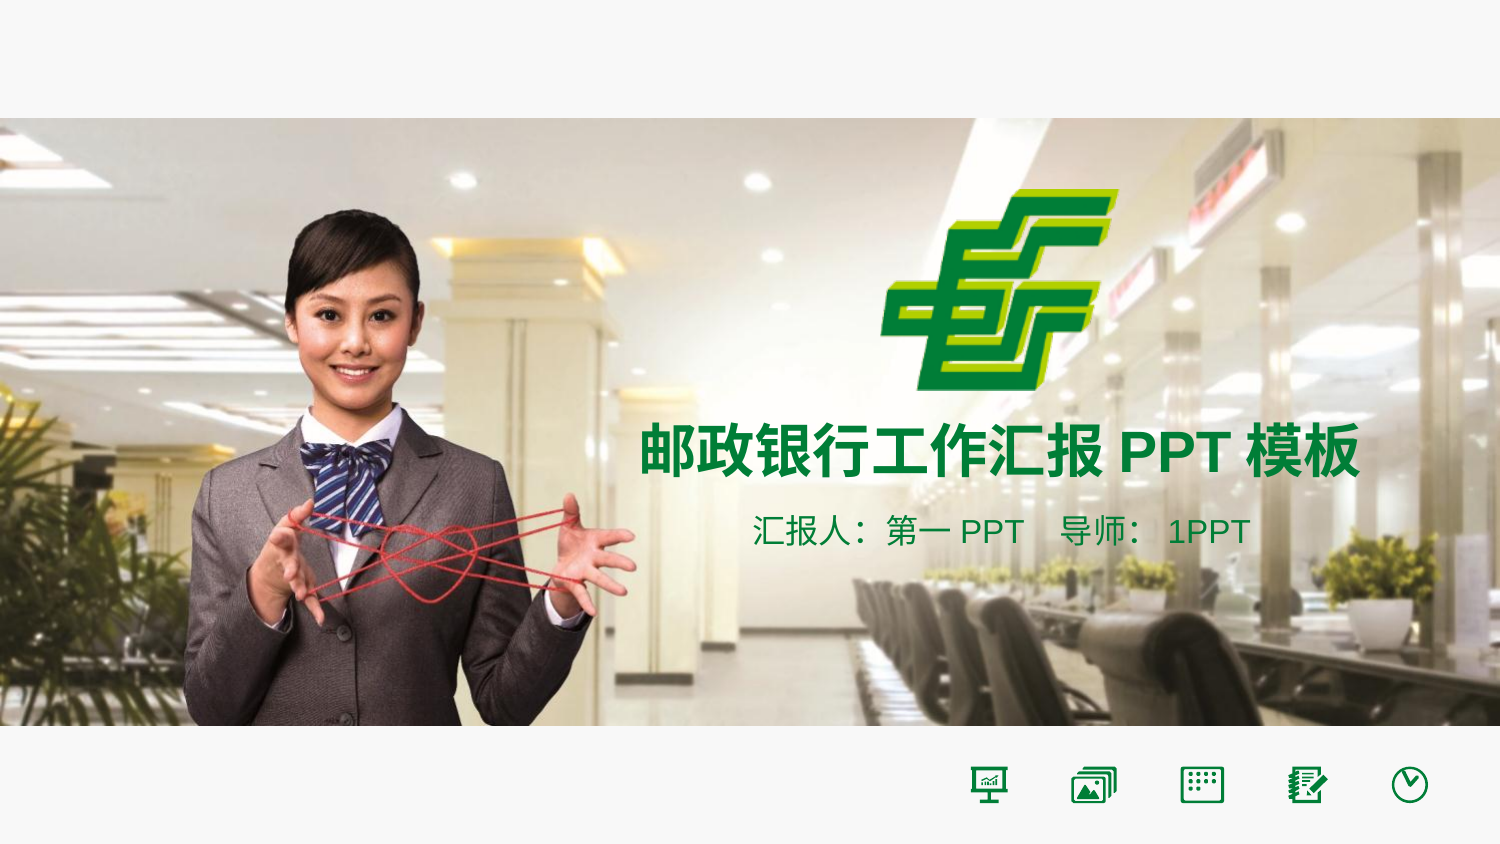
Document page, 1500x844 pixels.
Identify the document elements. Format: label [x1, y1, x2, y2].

picture [0, 118, 1500, 726]
text_box [970, 766, 1429, 804]
